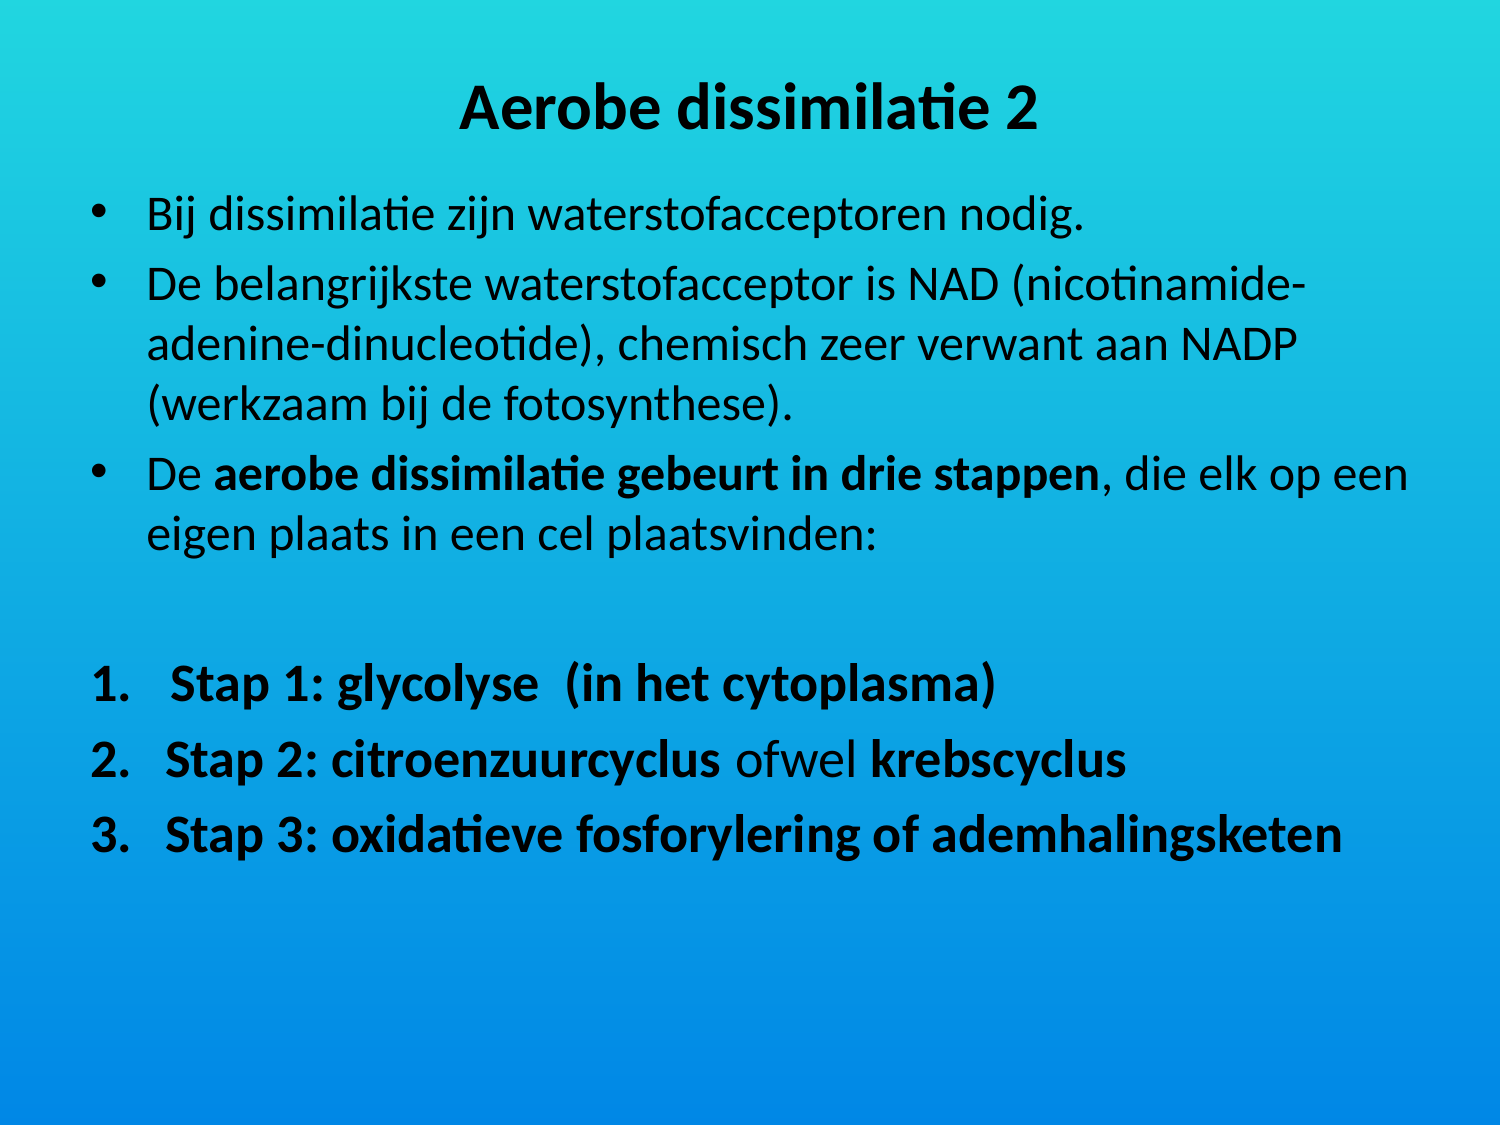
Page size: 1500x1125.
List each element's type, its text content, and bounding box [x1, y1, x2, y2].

list Bij dissimilatie zijn waterstofacceptoren nodig. De belangrijkste waterstofacceptor is NAD (nicotinamide-adenine-dinucleotide), chemisch zeer verwant aan NADP (werkzaam bij de fotosynthese). De aerobe dissimilatie gebeurt in drie stappen, die elk op een eigen plaats in een cel plaatsvinden: 1. Stap 1: glycolyse (in het cytoplasma) Stap 2: citroenzuurcyclus ofwel krebscyclus Stap 3: oxidatieve fosforylering of ademhalingsketen [75, 172, 1425, 1071]
title Aerobe dissimilatie 2 [75, 45, 1425, 161]
